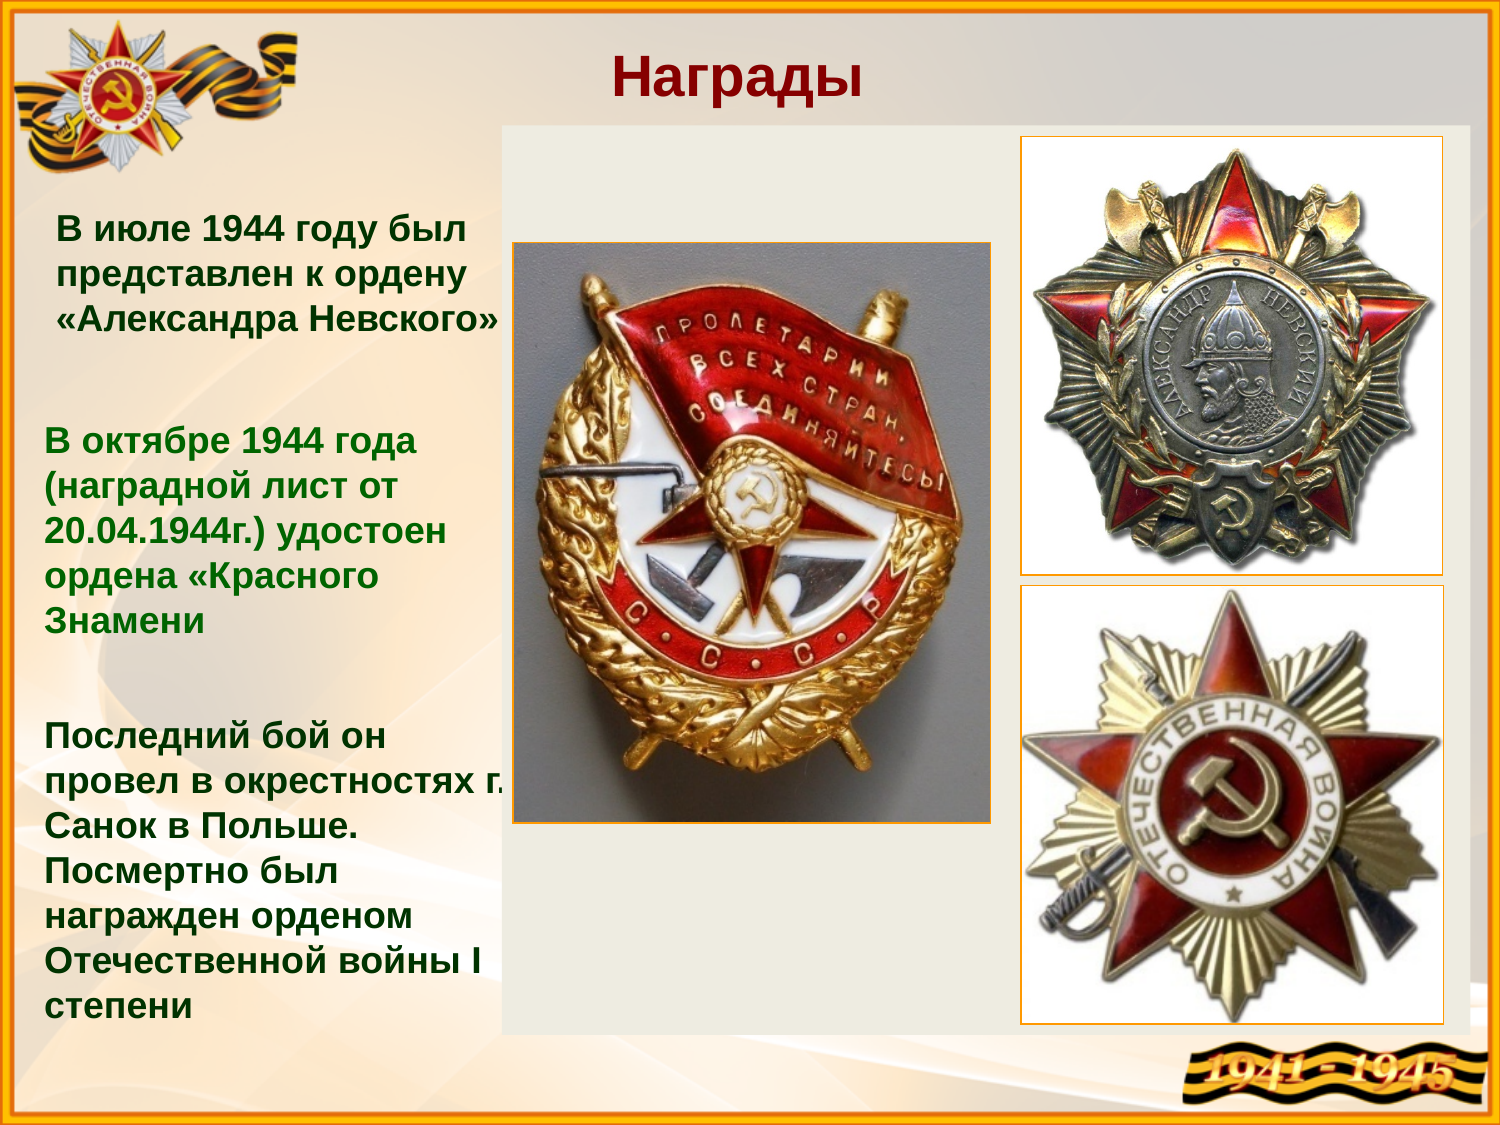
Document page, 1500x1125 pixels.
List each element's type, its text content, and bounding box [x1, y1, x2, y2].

picture [0, 0, 1500, 1125]
text_box Последний бой он провел в окрестностях г. Санок в Польше. Посмертно был награжден орденом Отечественной войны I степени [29, 704, 501, 1034]
text_box В июле 1944 году был представлен к ордену «Александра Невского» [41, 196, 501, 347]
text_box [501, 125, 1471, 1035]
text_box Награды [596, 31, 939, 116]
text_box В октябре 1944 года (наградной лист от 20.04.1944г.) удостоен ордена «Красного Знамени [29, 408, 501, 649]
